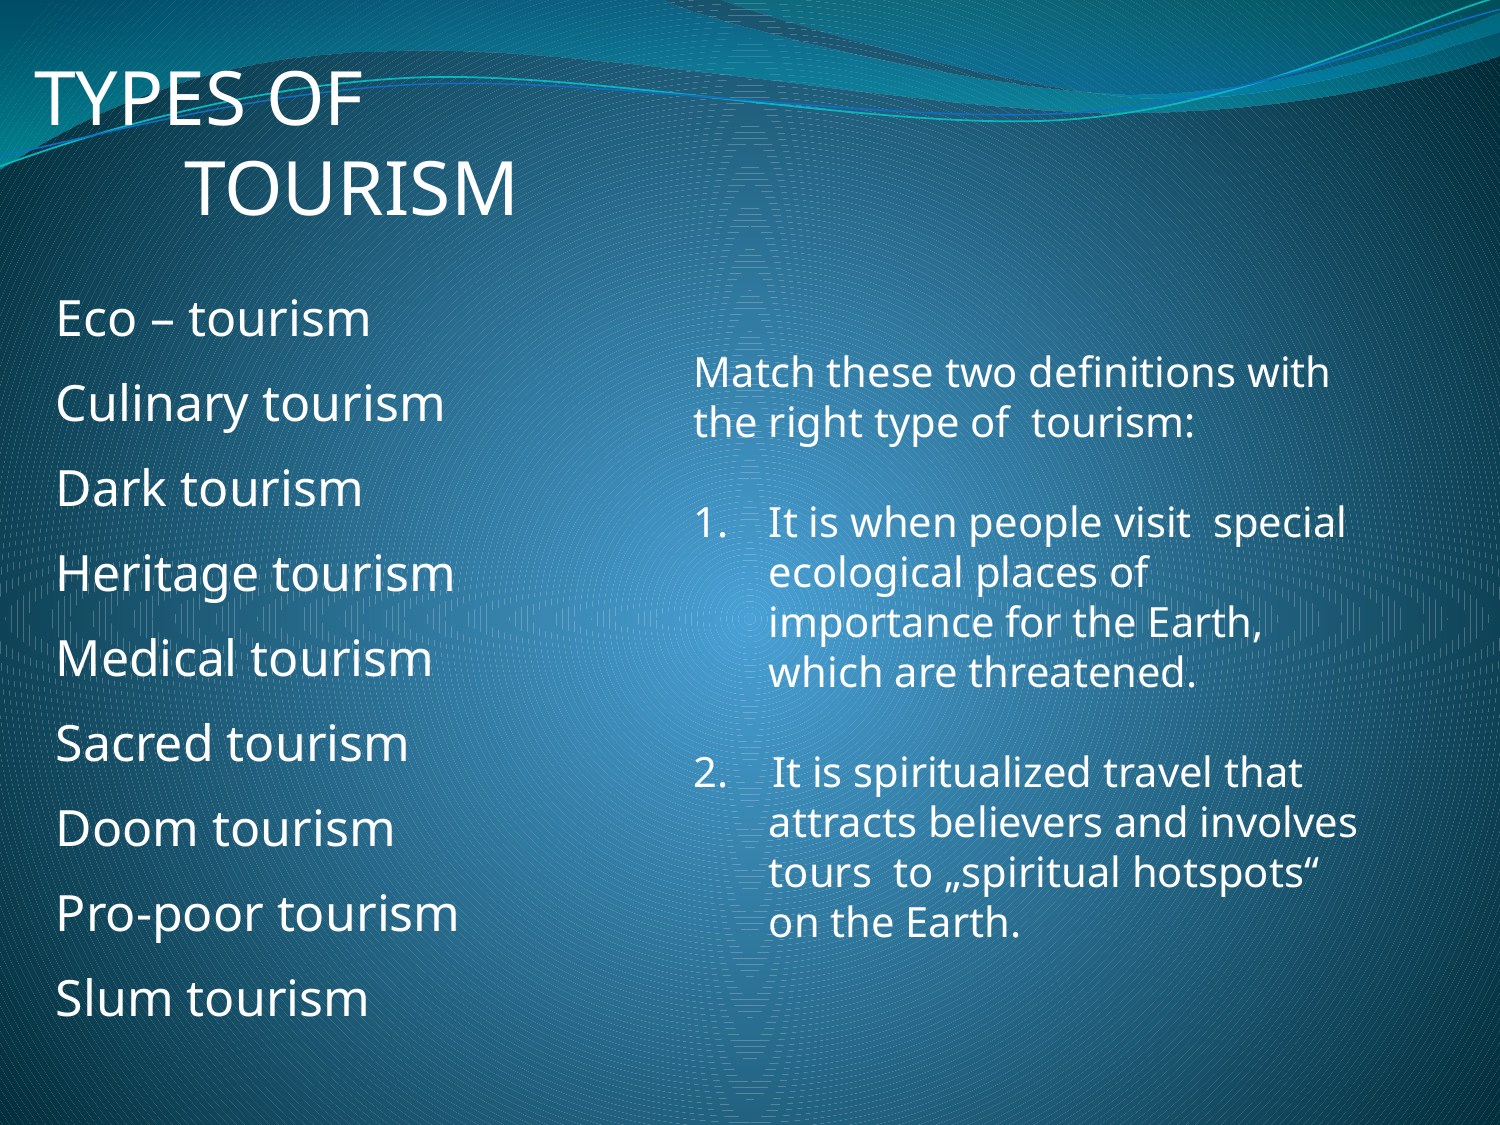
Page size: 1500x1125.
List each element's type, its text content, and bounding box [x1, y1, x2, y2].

text_box Eco – tourism Culinary tourism Dark tourism Heritage tourism Medical tourism Sacred tourism Doom tourism Pro-poor tourism Slum tourism [41, 278, 561, 1125]
text_box TYPES OF TOURISM [0, 42, 626, 238]
text_box Match these two definitions with the right type of tourism: It is when people visit special ecological places of importance for the Earth, which are threatened. 2. It is spiritualized travel that attracts believers and involves tours to „spiritual hotspots“ on the Earth. [679, 337, 1376, 953]
